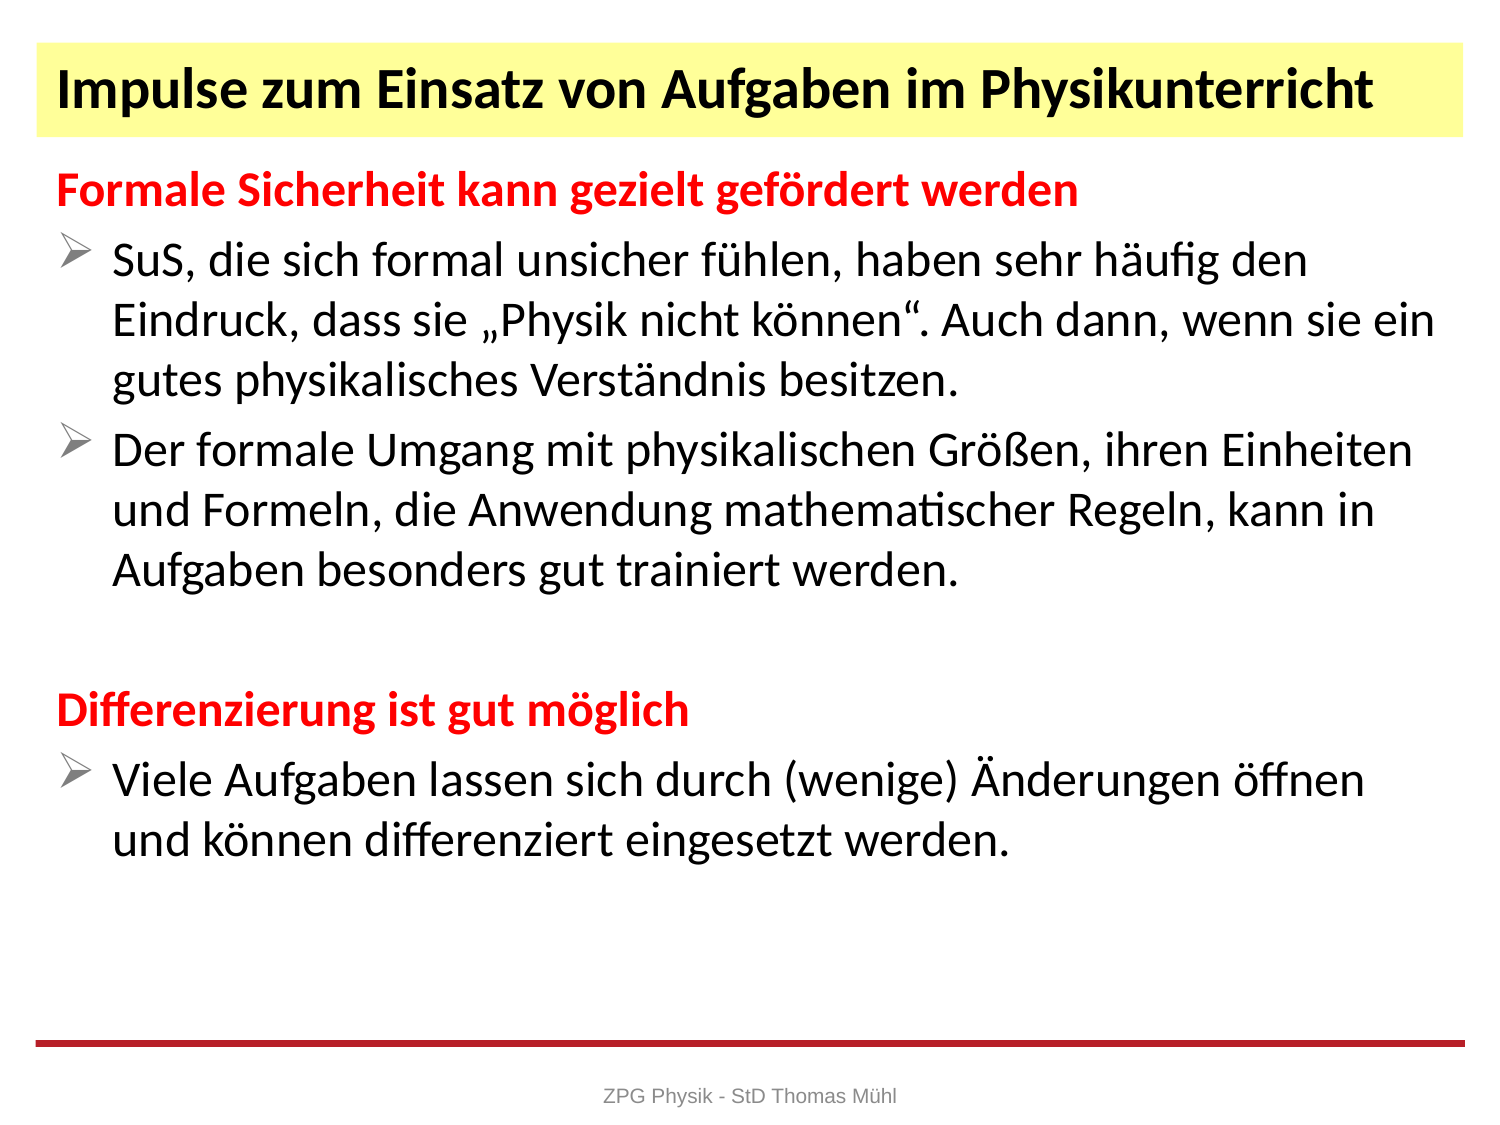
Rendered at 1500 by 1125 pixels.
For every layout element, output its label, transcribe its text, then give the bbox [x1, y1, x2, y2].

text_box ZPG Physik - StD Thomas Mühl [383, 1065, 1117, 1125]
list Formale Sicherheit kann gezielt gefördert werden SuS, die sich formal unsicher fühlen, haben sehr häufig den Eindruck, dass sie „Physik nicht können“. Auch dann, wenn sie ein gutes physikalisches Verständnis besitzen. Der formale Umgang mit physikalischen Größen, ihren Einheiten und Formeln, die Anwendung mathematischer Regeln, kann in Aufgaben besonders gut trainiert werden. Differenzierung ist gut möglich Viele Aufgaben lassen sich durch (wenige) Änderungen öffnen und können differenziert eingesetzt werden. [41, 149, 1459, 1024]
title Impulse zum Einsatz von Aufgaben im Physikunterricht [41, 42, 1459, 149]
